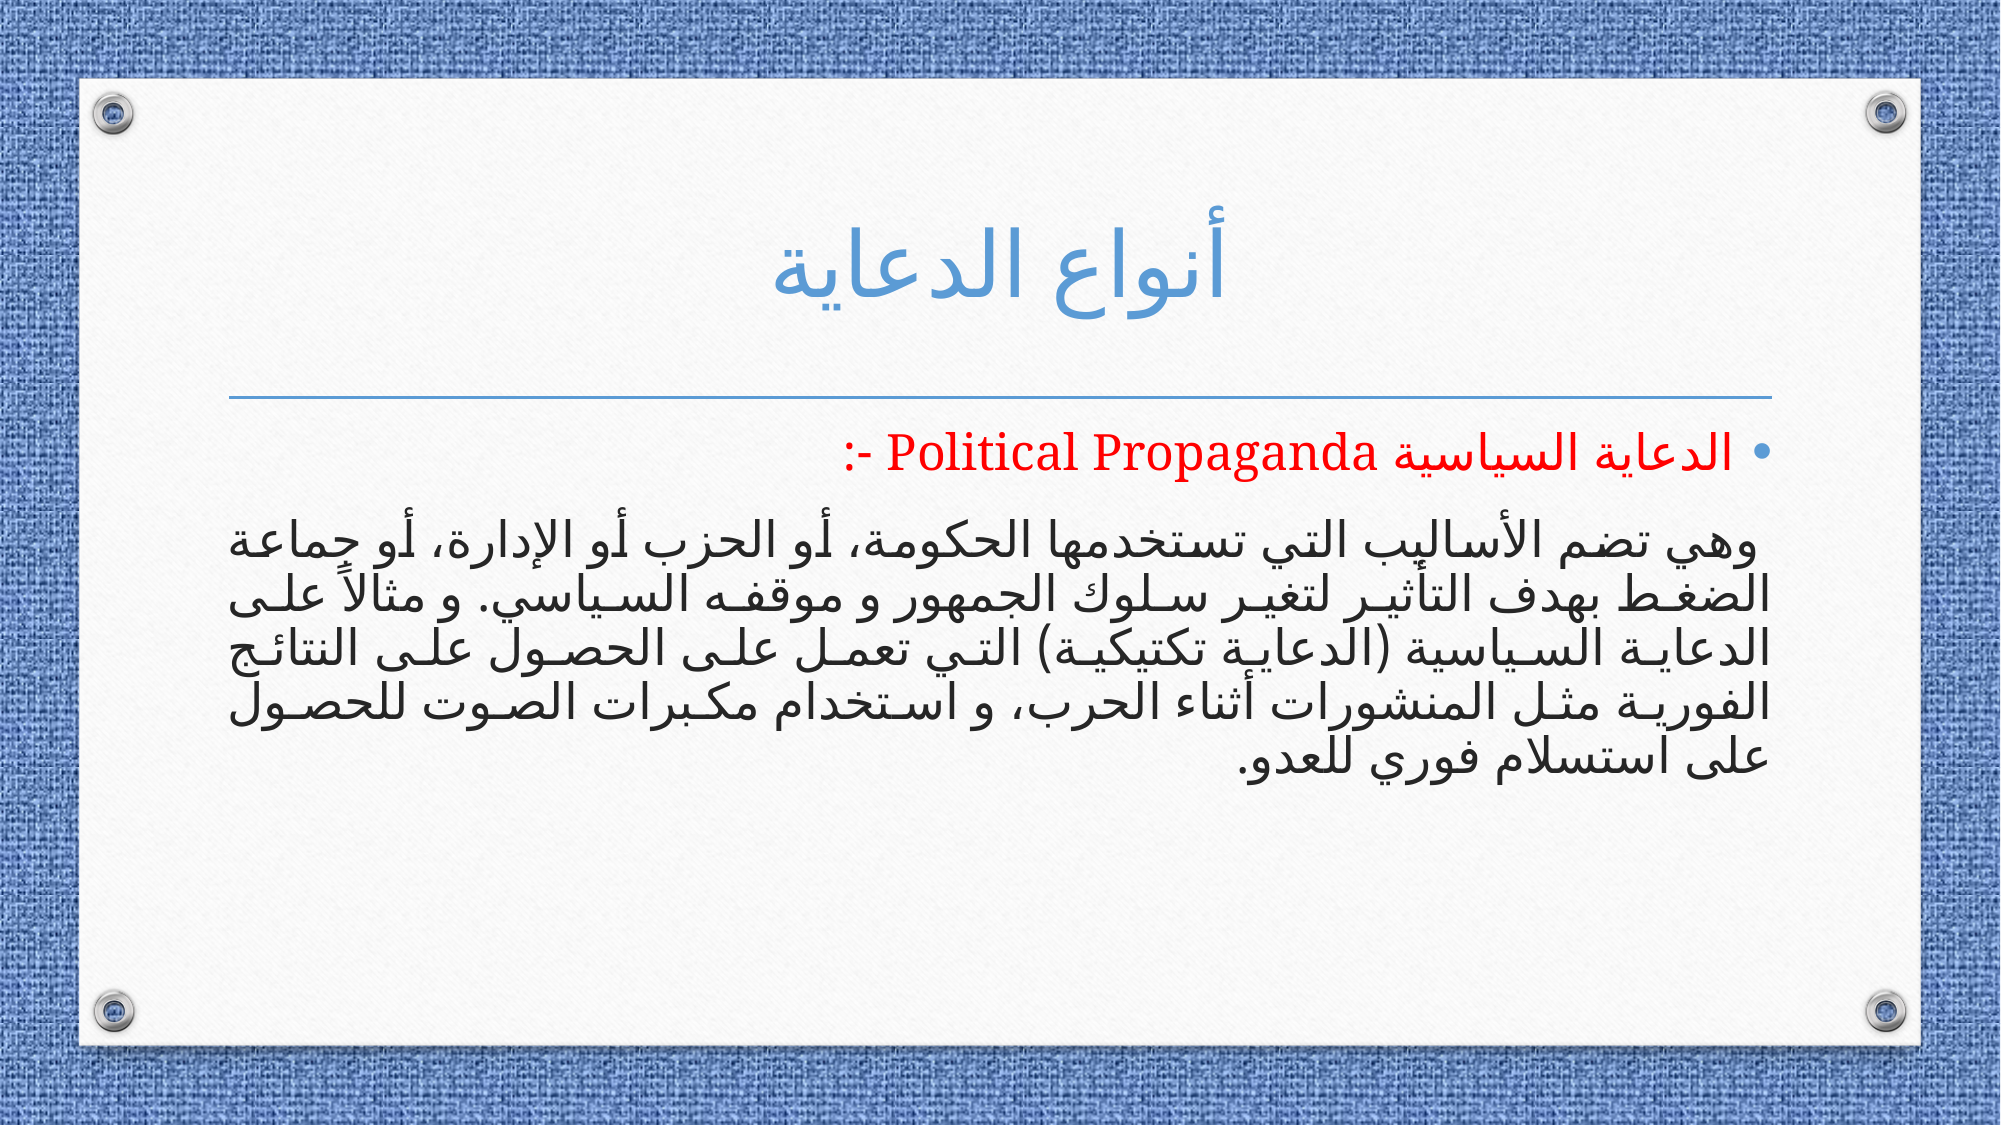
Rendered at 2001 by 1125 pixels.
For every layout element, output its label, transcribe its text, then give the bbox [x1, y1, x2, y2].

list الدعاية السياسية Political Propaganda -: وهي تضم الأساليب التي تستخدمها الحكومة، أو الحزب أو الإدارة، أو جماعة الضغط بهدف التأثير لتغير سلوك الجمهور و موقفه السياسي. و مثالاً على الدعاية السياسية (الدعاية تكتيكية) التي تعمل على الحصول على النتائج الفورية مثل المنشورات أثناء الحرب، و استخدام مكبرات الصوت للحصول على استسلام فوري للعدو. [212, 419, 1788, 964]
picture [0, 0, 2001, 1125]
title أنواع الدعاية [212, 161, 1788, 375]
